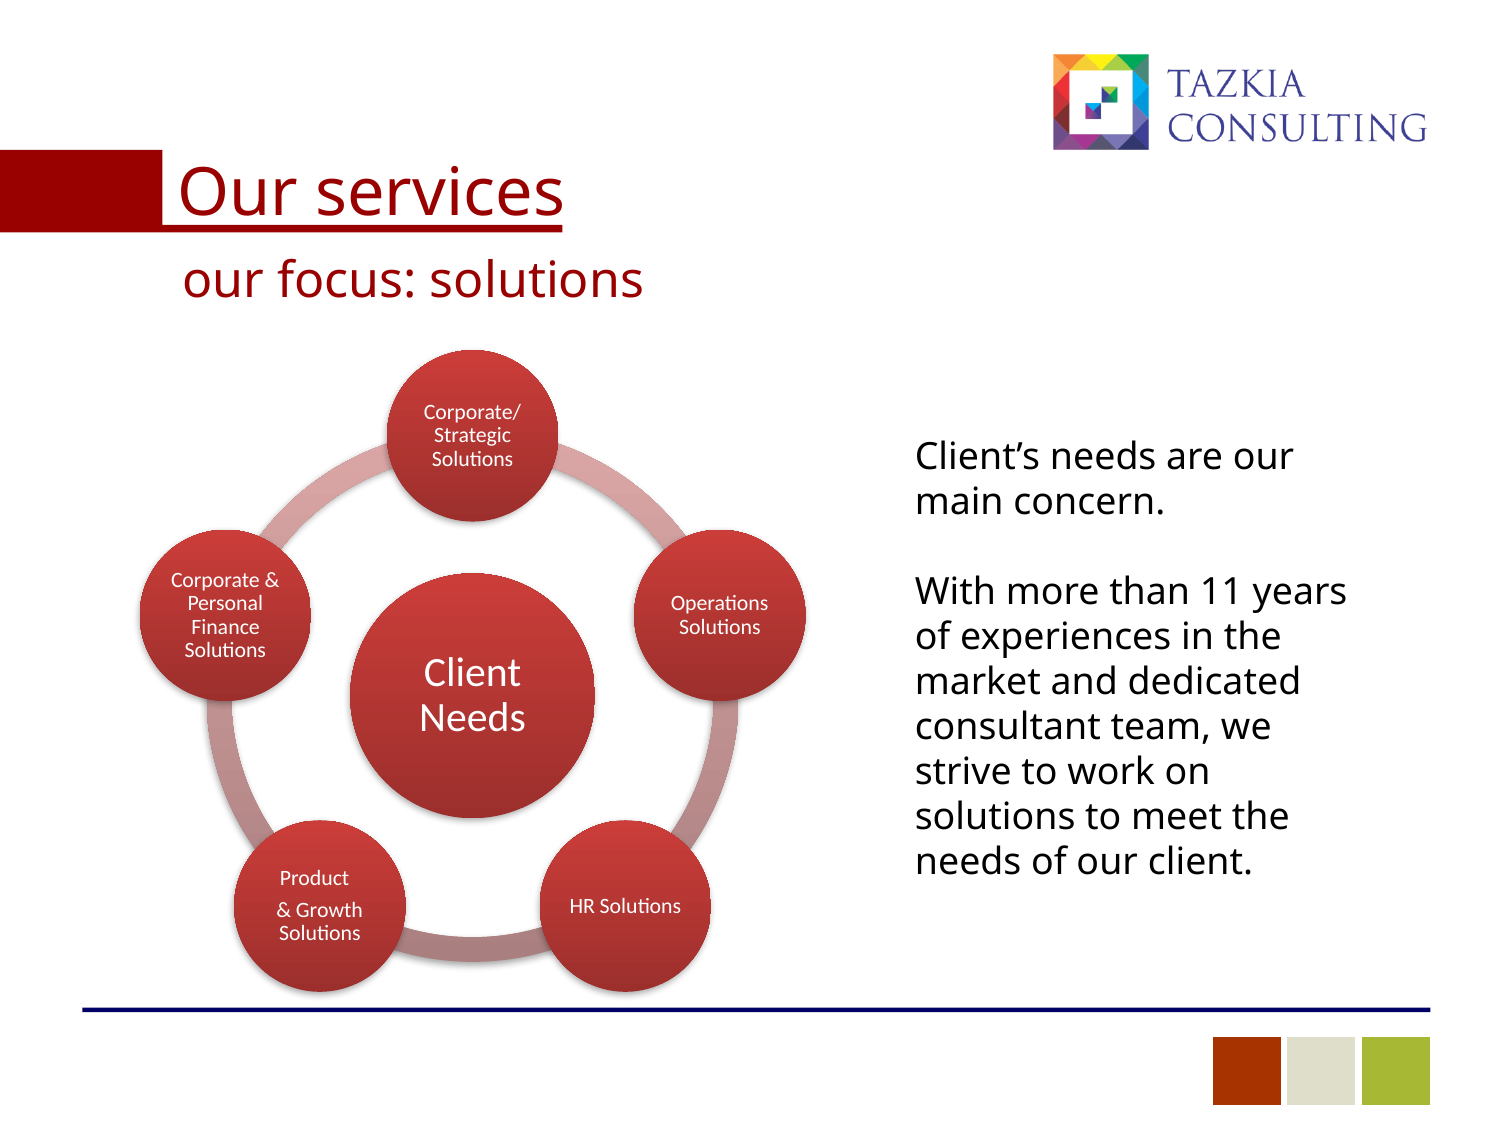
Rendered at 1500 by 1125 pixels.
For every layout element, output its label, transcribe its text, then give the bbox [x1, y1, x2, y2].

picture [1053, 54, 1427, 150]
text_box Client’s needs are our main concern. With more than 11 years of experiences in the market and dedicated consultant team, we strive to work on solutions to meet the needs of our client. [899, 424, 1381, 890]
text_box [0, 141, 751, 317]
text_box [112, 349, 834, 997]
